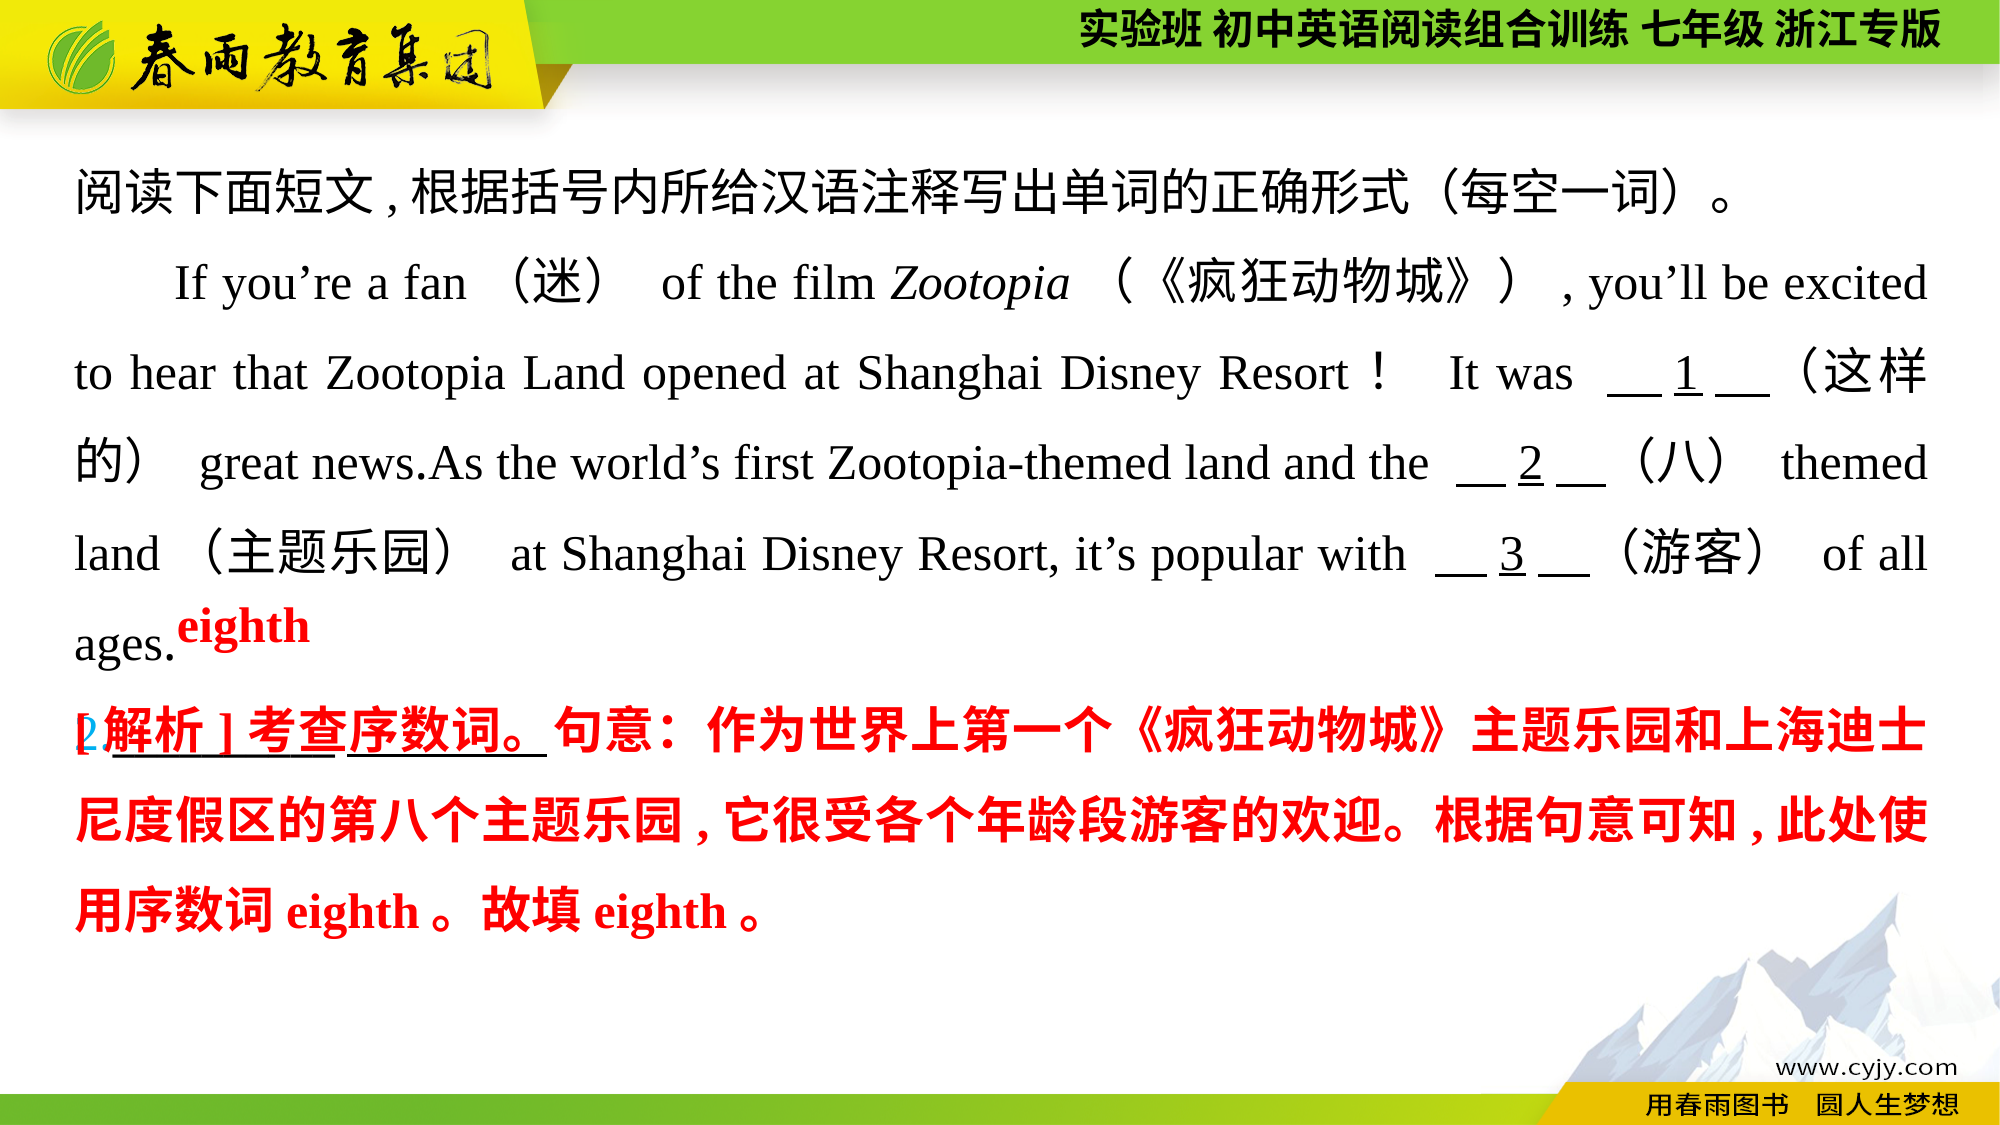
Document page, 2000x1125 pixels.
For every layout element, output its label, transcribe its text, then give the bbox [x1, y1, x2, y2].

text_box eighth [162, 584, 326, 660]
text_box [解析]考查序数词。句意：作为世界上第一个《疯狂动物城》主题乐园和上海迪士尼度假区的第八个主题乐园,它很受各个年龄段游客的欢迎。根据句意可知,此处使用序数词eighth。故填eighth。 [59, 660, 1944, 946]
picture [0, 0, 2000, 1125]
list 阅读下面短文,根据括号内所给汉语注释写出单词的正确形式（每空一词）。 If you’re a fan（迷） of the film Zootopia（《疯狂动物城》）, you’ll be excited to hear that Zootopia Land opened at Shanghai Disney Resort！ It was 1 （这样的） great news.As the world’s first Zootopia-themed land and the 2 （八） themed land（主题乐园） at Shanghai Disney Resort, it’s popular with 3 （游客） of all ages. 2.__________ [59, 122, 1944, 660]
